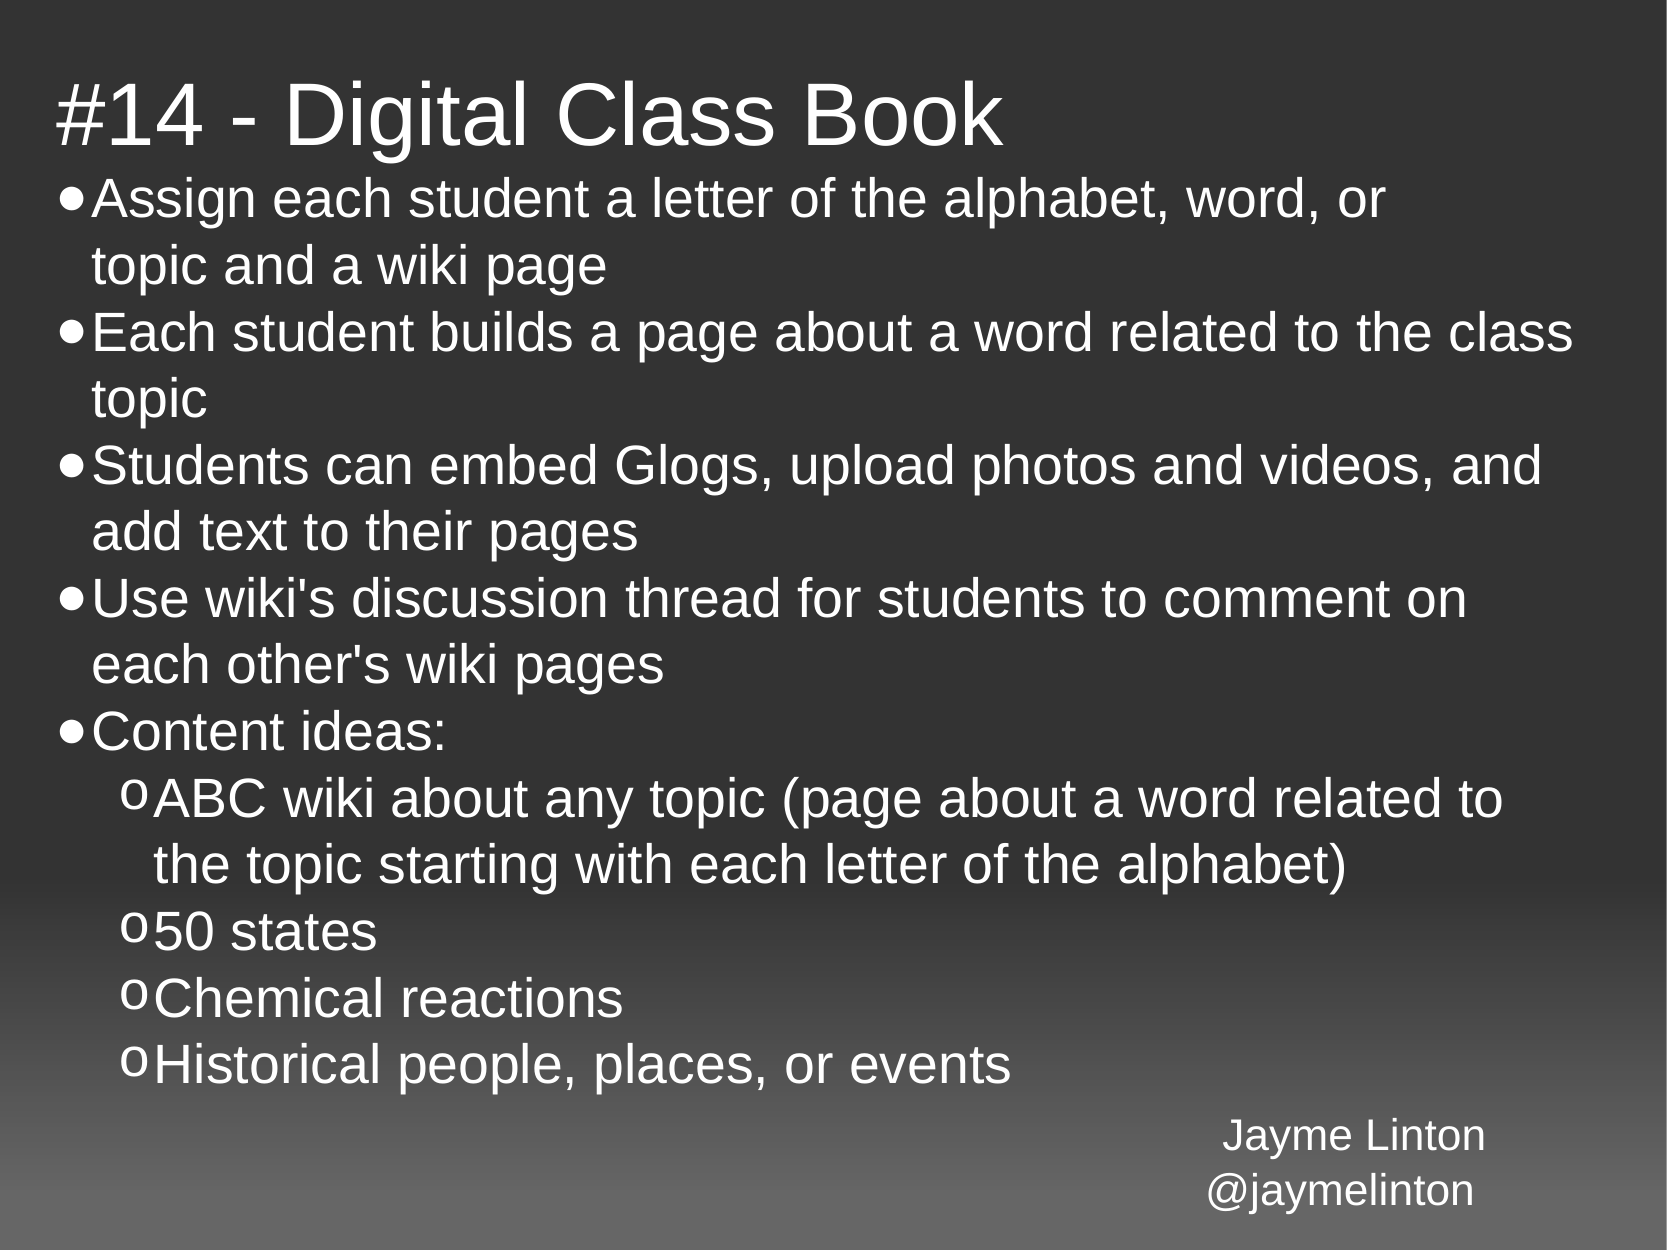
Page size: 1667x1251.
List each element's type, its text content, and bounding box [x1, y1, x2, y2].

picture [0, 0, 1667, 1250]
list Assign each student a letter of the alphabet, word, or topic and a wiki page Each student builds a page about a word related to the class topic Students can embed Glogs, upload photos and videos, and add text to their pages Use wiki's discussion thread for students to comment on each other's wiki pages Content ideas: ABC wiki about any topic (page about a word related to the topic starting with each letter of the alphabet) 50 states Chemical reactions Historical people, places, or events Jayme Linton @jaymelinton [22, 155, 1598, 1239]
title #14 - Digital Class Book [50, 50, 1630, 213]
